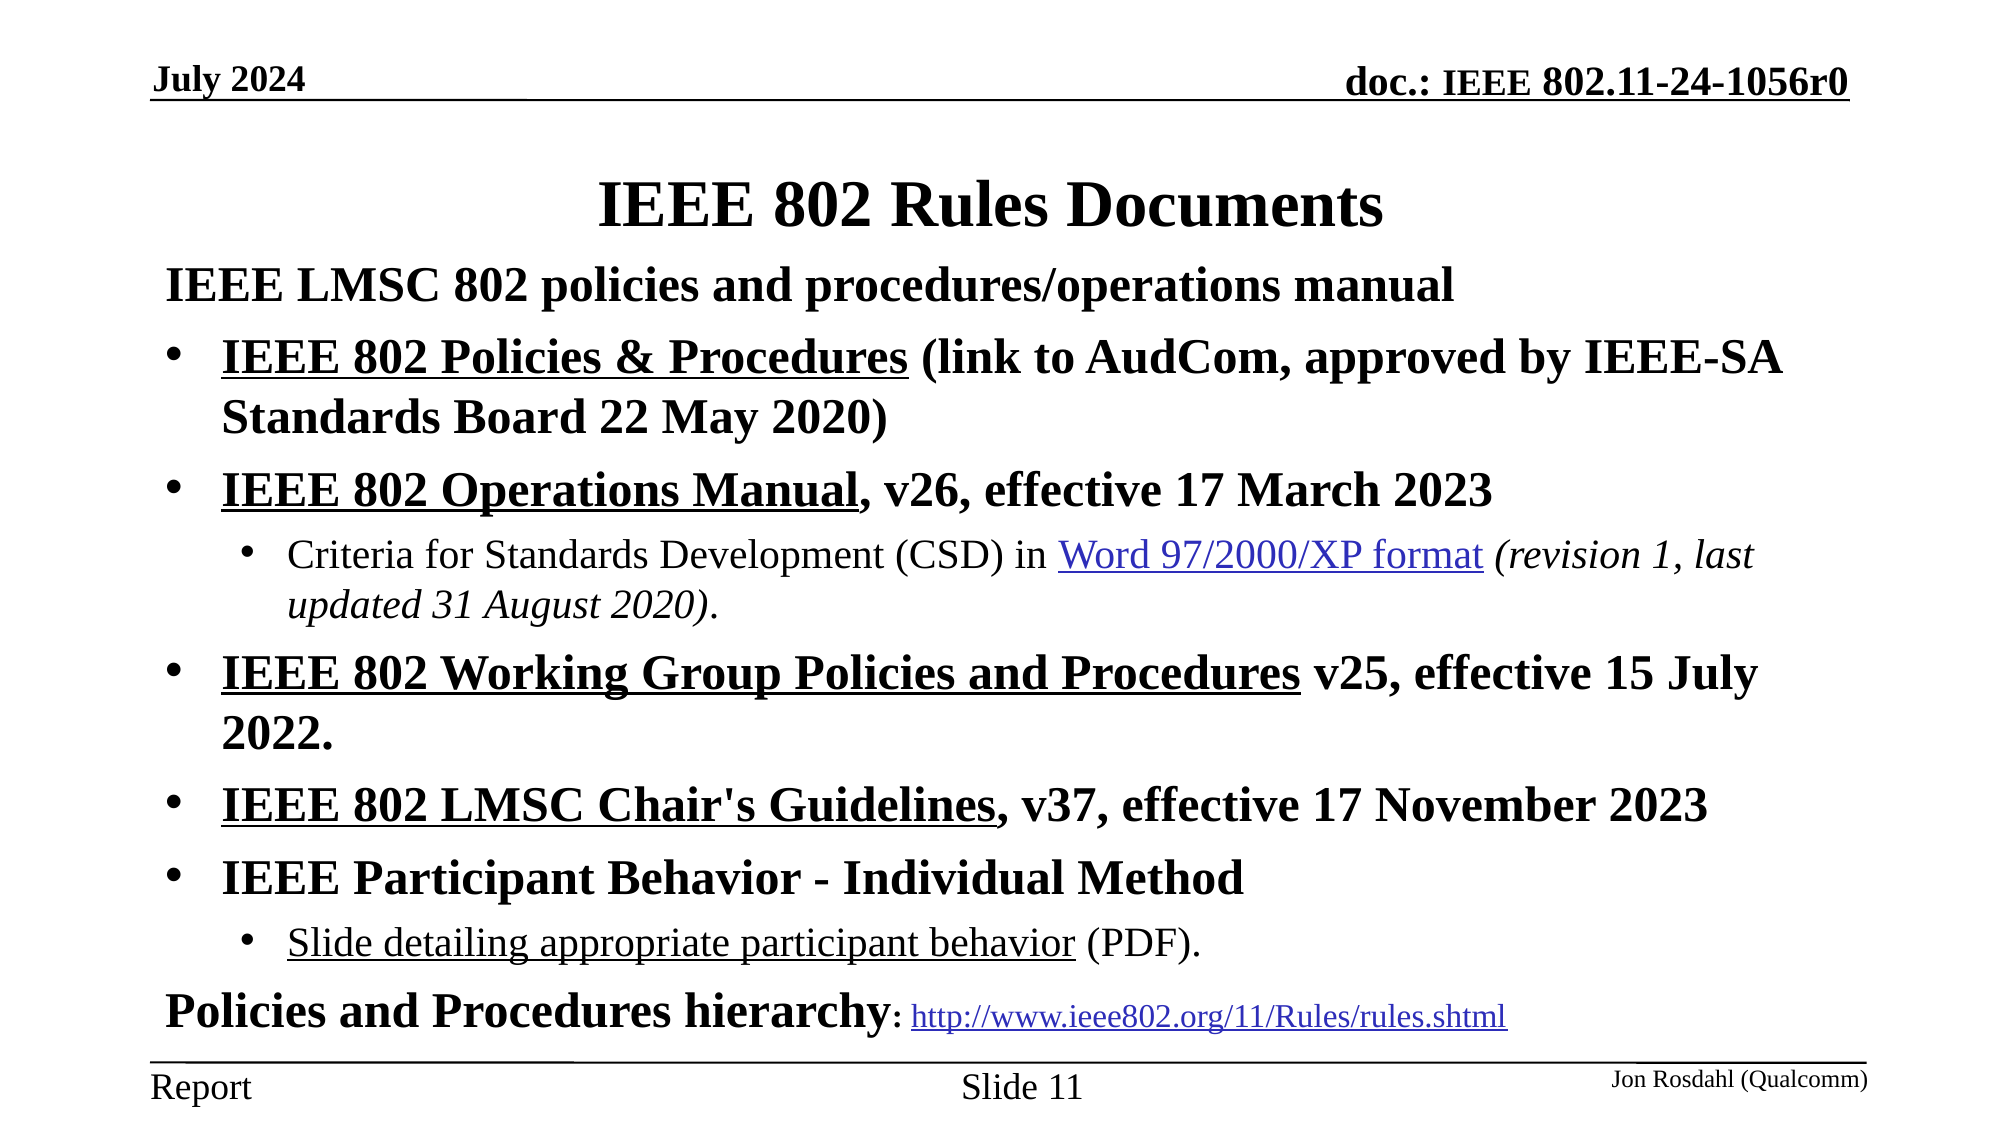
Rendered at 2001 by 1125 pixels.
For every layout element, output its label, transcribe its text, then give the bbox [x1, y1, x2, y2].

list IEEE LMSC 802 policies and procedures/operations manual IEEE 802 Policies & Procedures (link to AudCom, approved by IEEE-SA Standards Board 22 May 2020) IEEE 802 Operations Manual, v26, effective 17 March 2023 Criteria for Standards Development (CSD) in Word 97/2000/XP format (revision 1, last updated 31 August 2020). IEEE 802 Working Group Policies and Procedures v25, effective 15 July 2022. IEEE 802 LMSC Chair's Guidelines, v37, effective 17 November 2023 IEEE Participant Behavior - Individual Method Slide detailing appropriate participant behavior (PDF). Policies and Procedures hierarchy: http://www.ieee802.org/11/Rules/rules.shtml [149, 243, 1869, 1048]
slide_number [152, 54, 563, 100]
footer Jon Rosdahl (Qualcomm) [1171, 1061, 1869, 1093]
title IEEE 802 Rules Documents [149, 112, 1850, 243]
slide_number Slide 11 [950, 1061, 1095, 1125]
